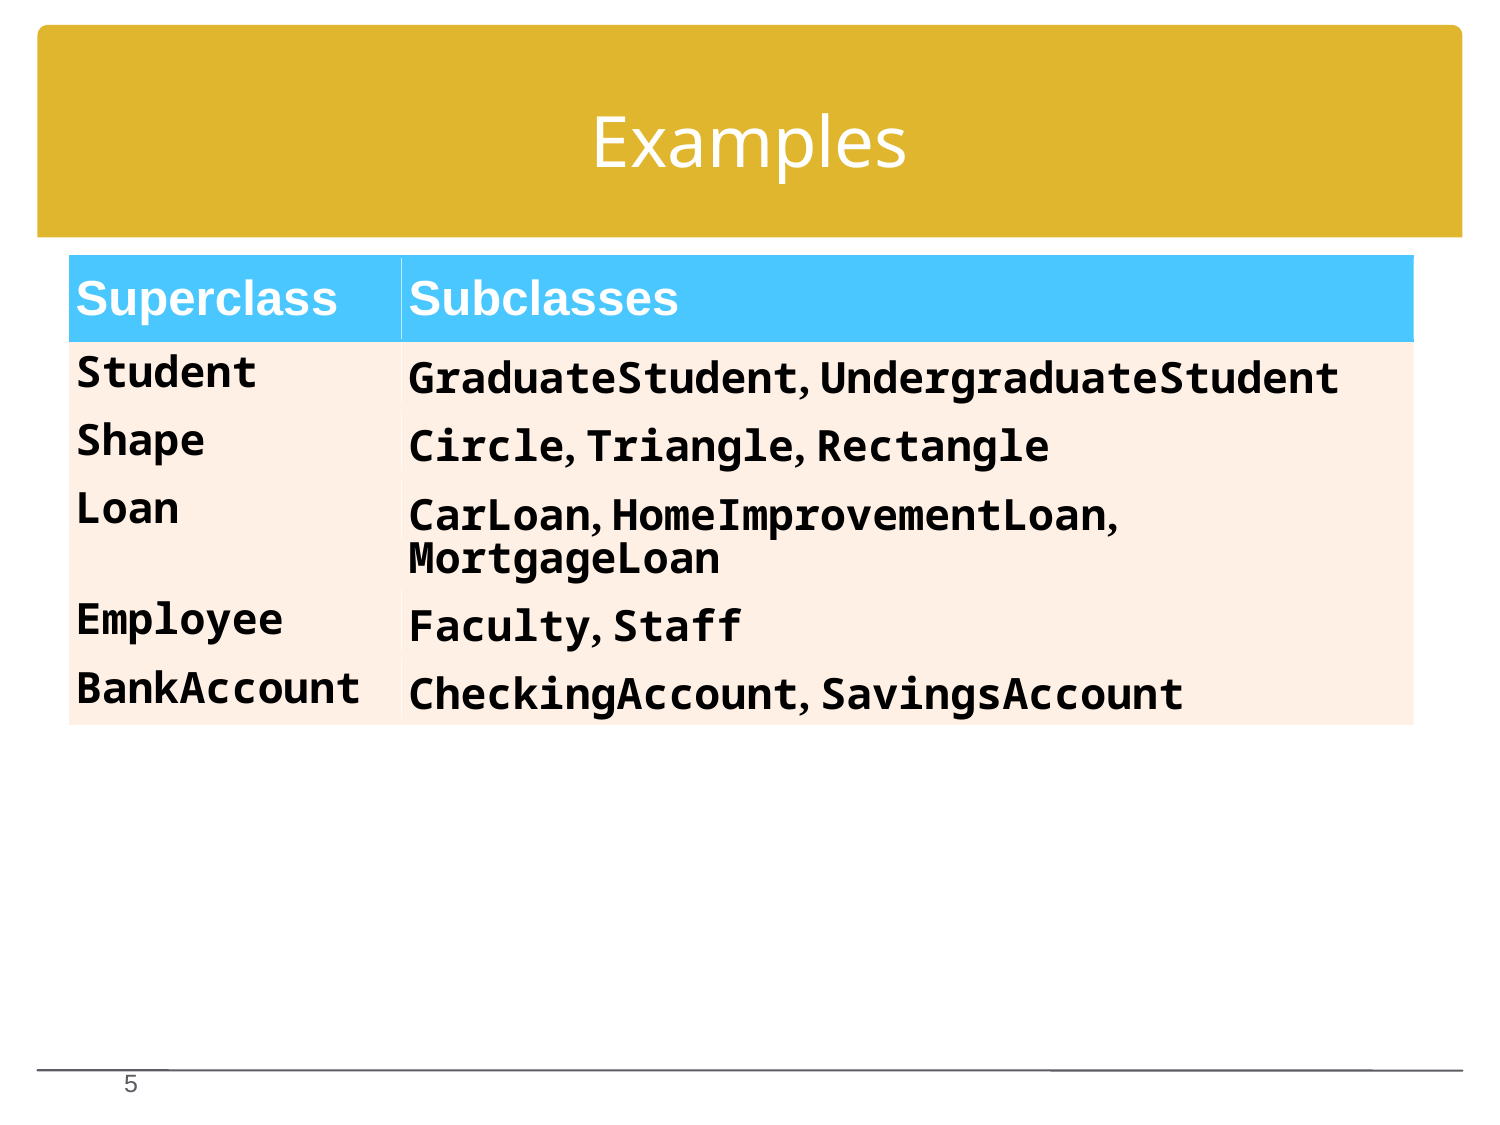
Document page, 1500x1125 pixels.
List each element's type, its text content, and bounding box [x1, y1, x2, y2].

title Examples [49, 44, 1451, 233]
slide_number 5 [109, 1044, 422, 1120]
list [66, 255, 1435, 769]
